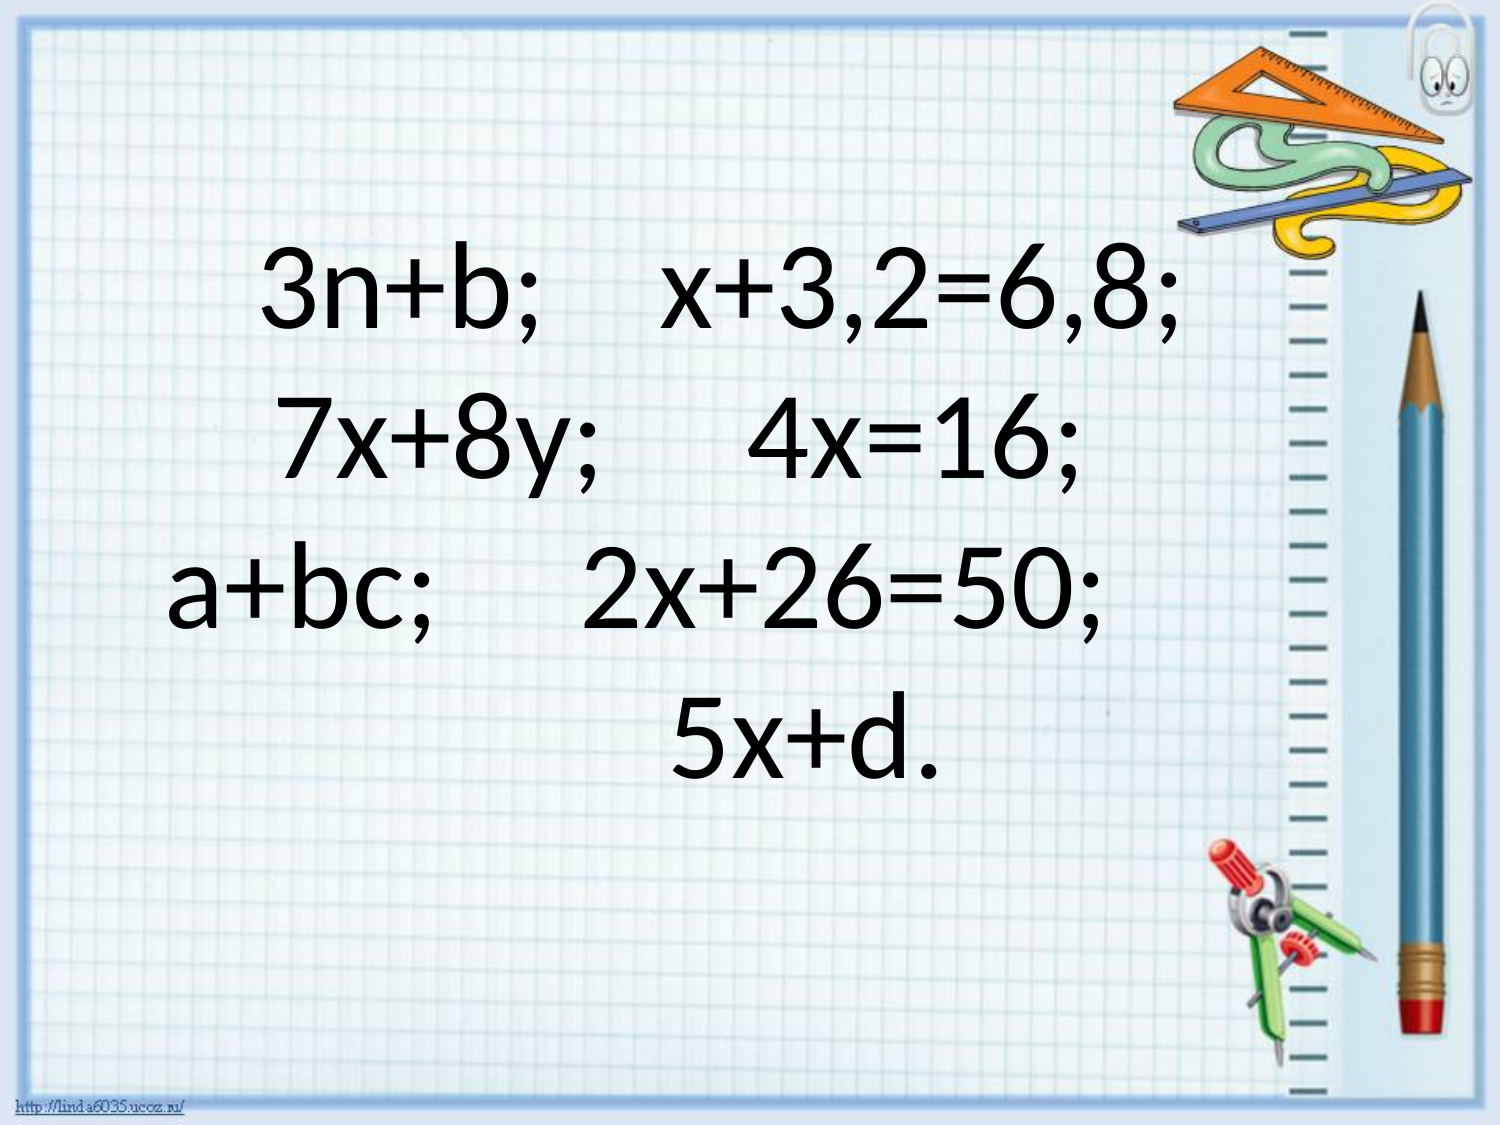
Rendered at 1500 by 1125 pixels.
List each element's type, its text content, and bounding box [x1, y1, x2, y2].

picture [0, 0, 1500, 1125]
title 3n+b; x+3,2=6,8; 7x+8y; 4x=16; a+bc; 2x+26=50; 5x+d. [112, 125, 1388, 882]
